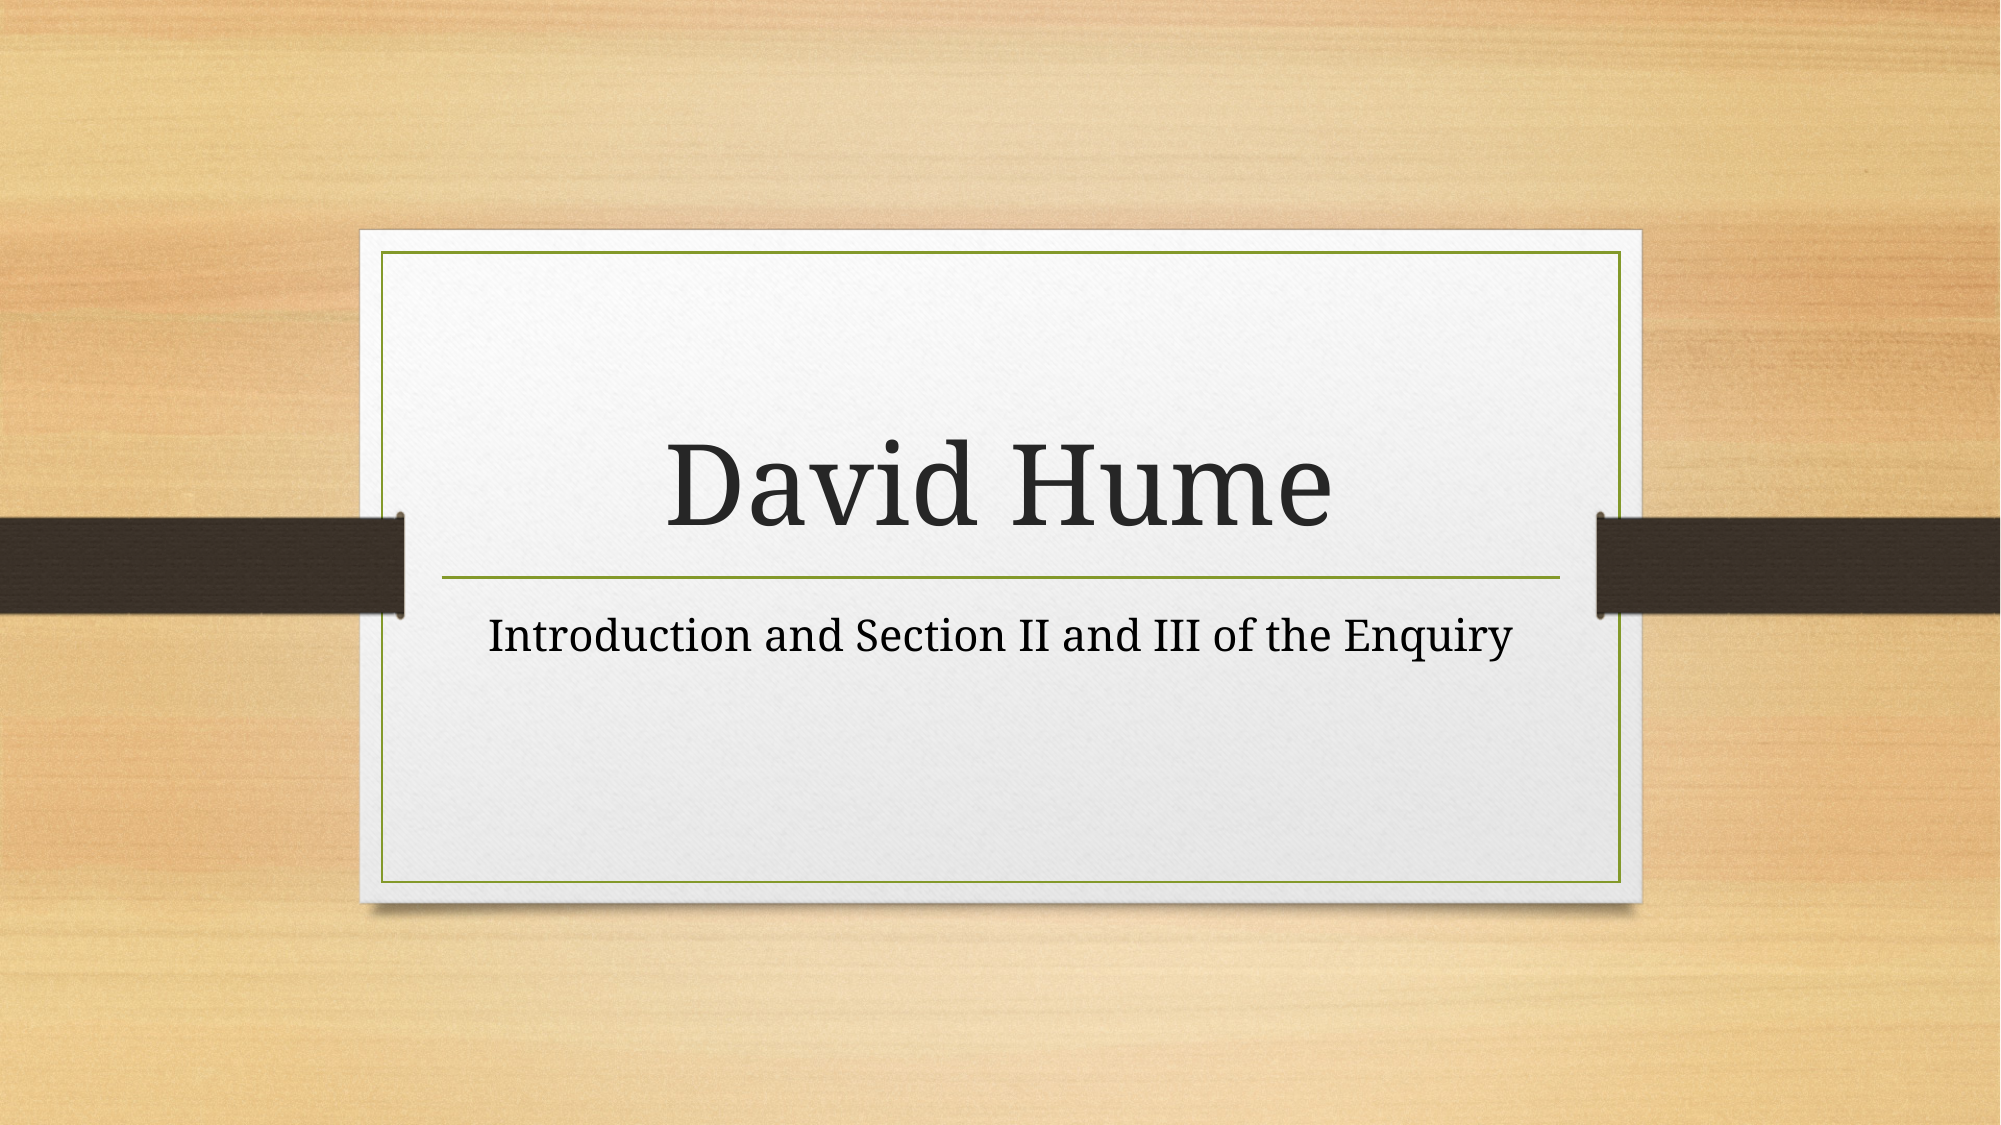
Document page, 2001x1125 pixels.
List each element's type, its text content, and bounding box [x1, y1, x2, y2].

title David Hume [441, 306, 1560, 556]
subtitle Introduction and Section II and III of the Enquiry [441, 600, 1560, 817]
picture [0, 0, 2001, 1125]
